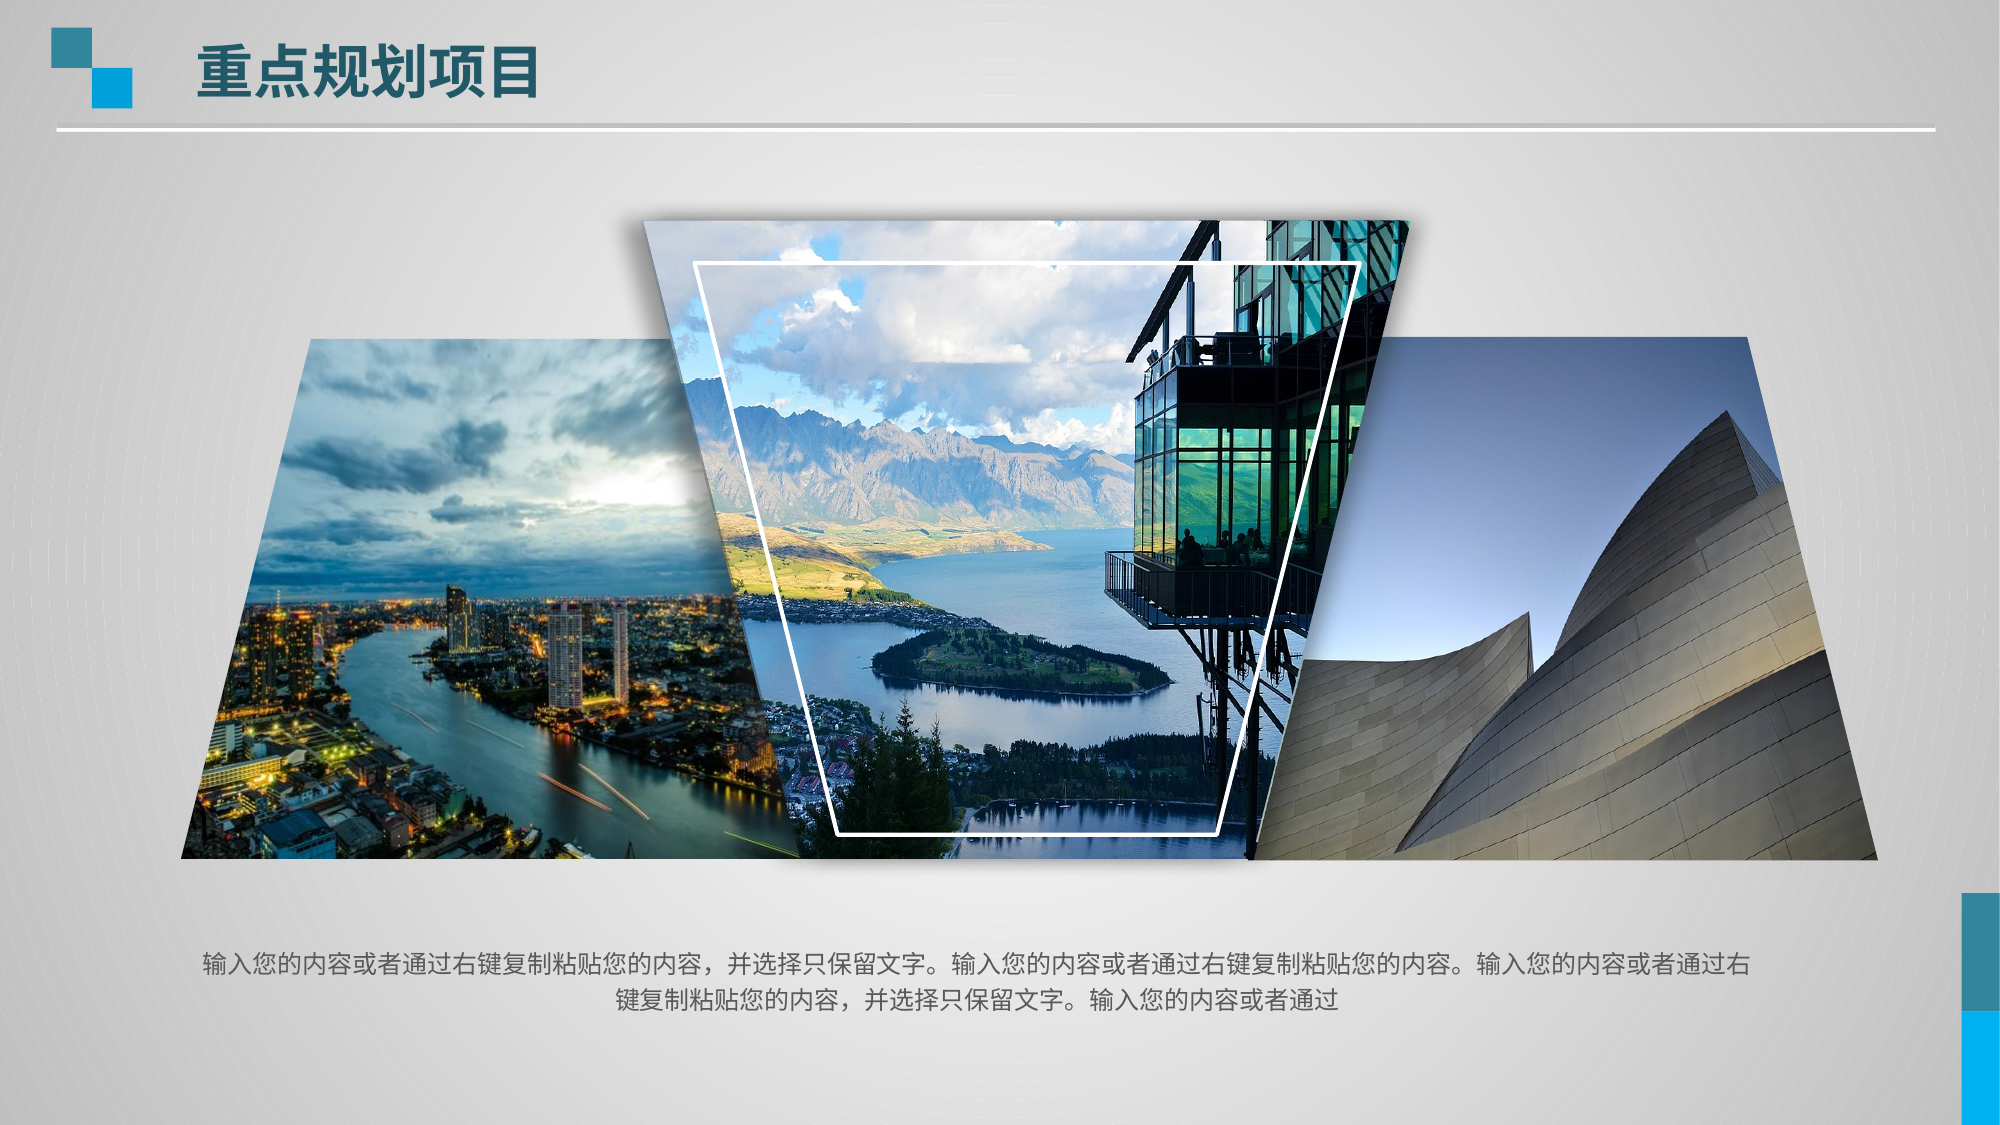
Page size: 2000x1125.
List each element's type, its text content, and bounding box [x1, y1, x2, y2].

text_box 重点规划项目 [180, 27, 618, 113]
text_box [178, 336, 636, 861]
text_box 输入您的内容或者通过右键复制粘贴您的内容，并选择只保留文字。输入您的内容或者通过右键复制粘贴您的内容。输入您的内容或者通过右键复制粘贴您的内容，并选择只保留文字。输入您的内容或者通过 [184, 935, 1771, 1022]
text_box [1415, 336, 1879, 861]
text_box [640, 220, 1412, 860]
